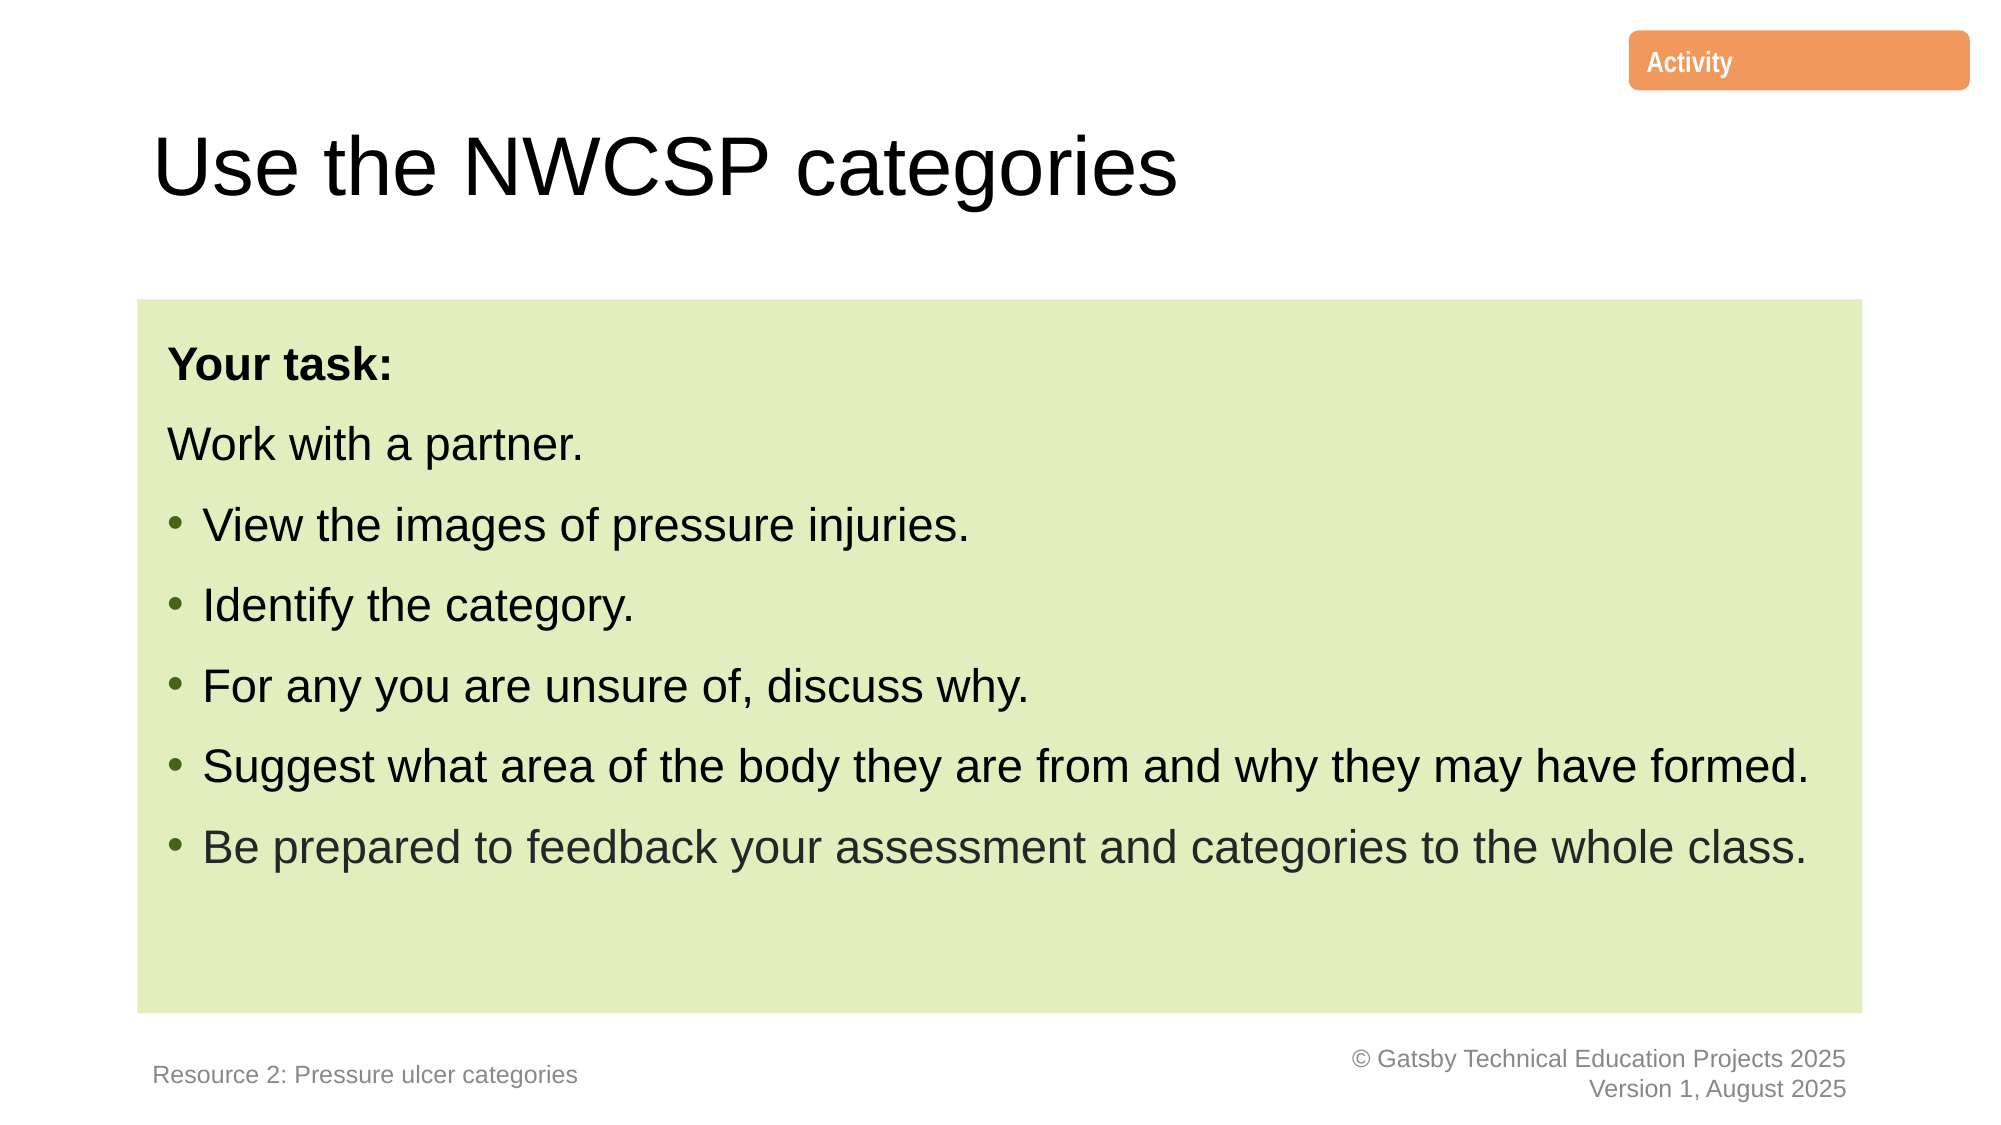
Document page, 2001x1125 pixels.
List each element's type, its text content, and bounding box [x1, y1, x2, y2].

title Use the NWCSP categories [137, 59, 1863, 278]
text_box Activity [1628, 30, 1970, 91]
list Your task: Work with a partner. View the images of pressure injuries. Identify the category. For any you are unsure of, discuss why. Suggest what area of the body they are from and why they may have formed. Be prepared to feedback your assessment and categories to the whole class. [137, 299, 1863, 1014]
list Resource 2: Pressure ulcer categories [137, 1042, 829, 1103]
